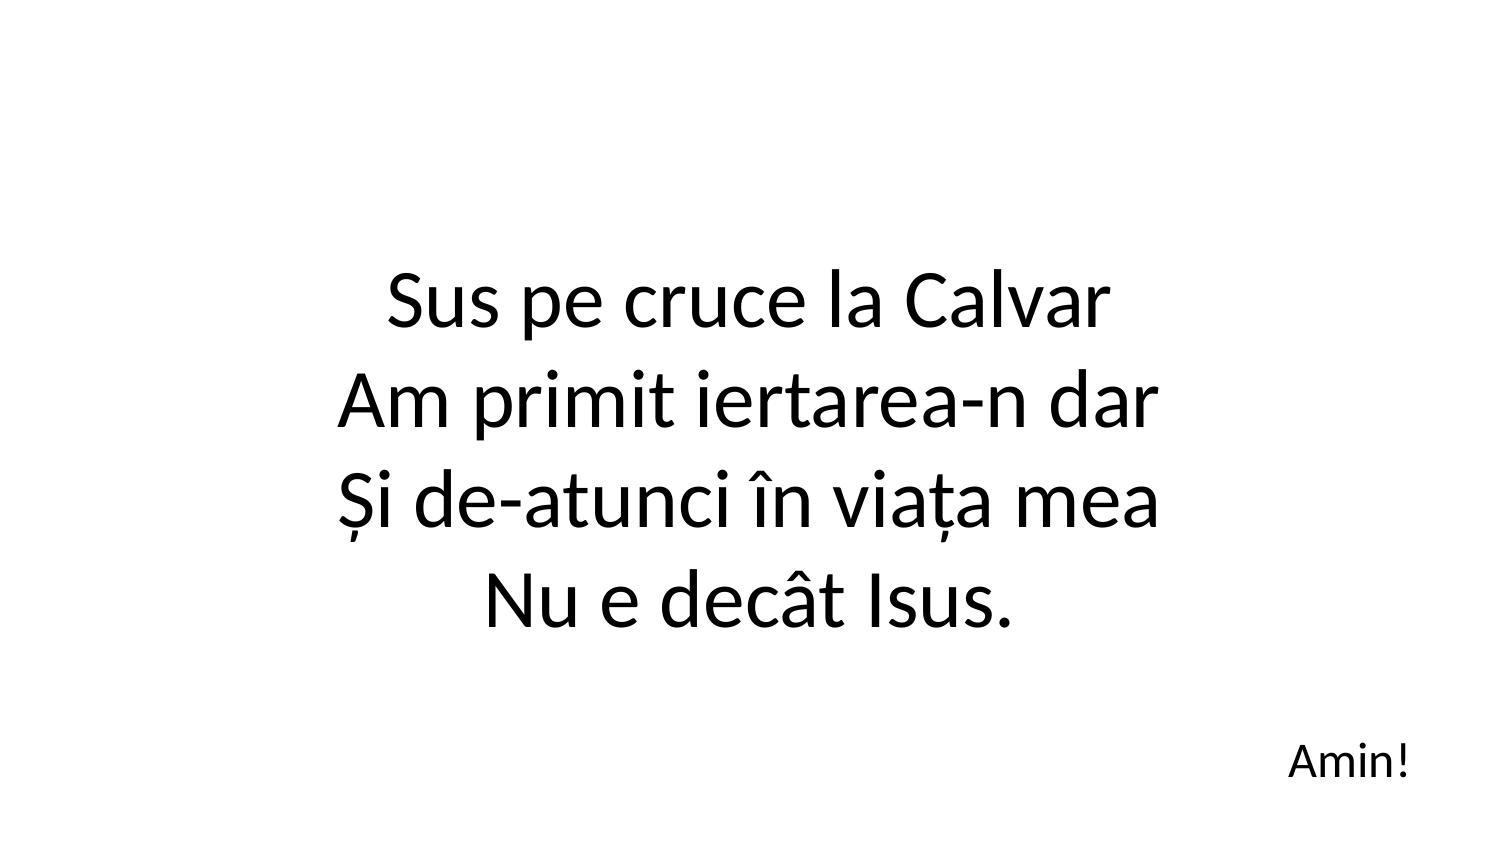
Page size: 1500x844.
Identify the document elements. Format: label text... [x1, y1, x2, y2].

text_box Amin! [1273, 674, 1427, 795]
text_box Sus pe cruce la Calvar Am primit iertarea-n dar Și de-atunci în viața mea Nu e decât Isus. [322, 192, 1178, 652]
